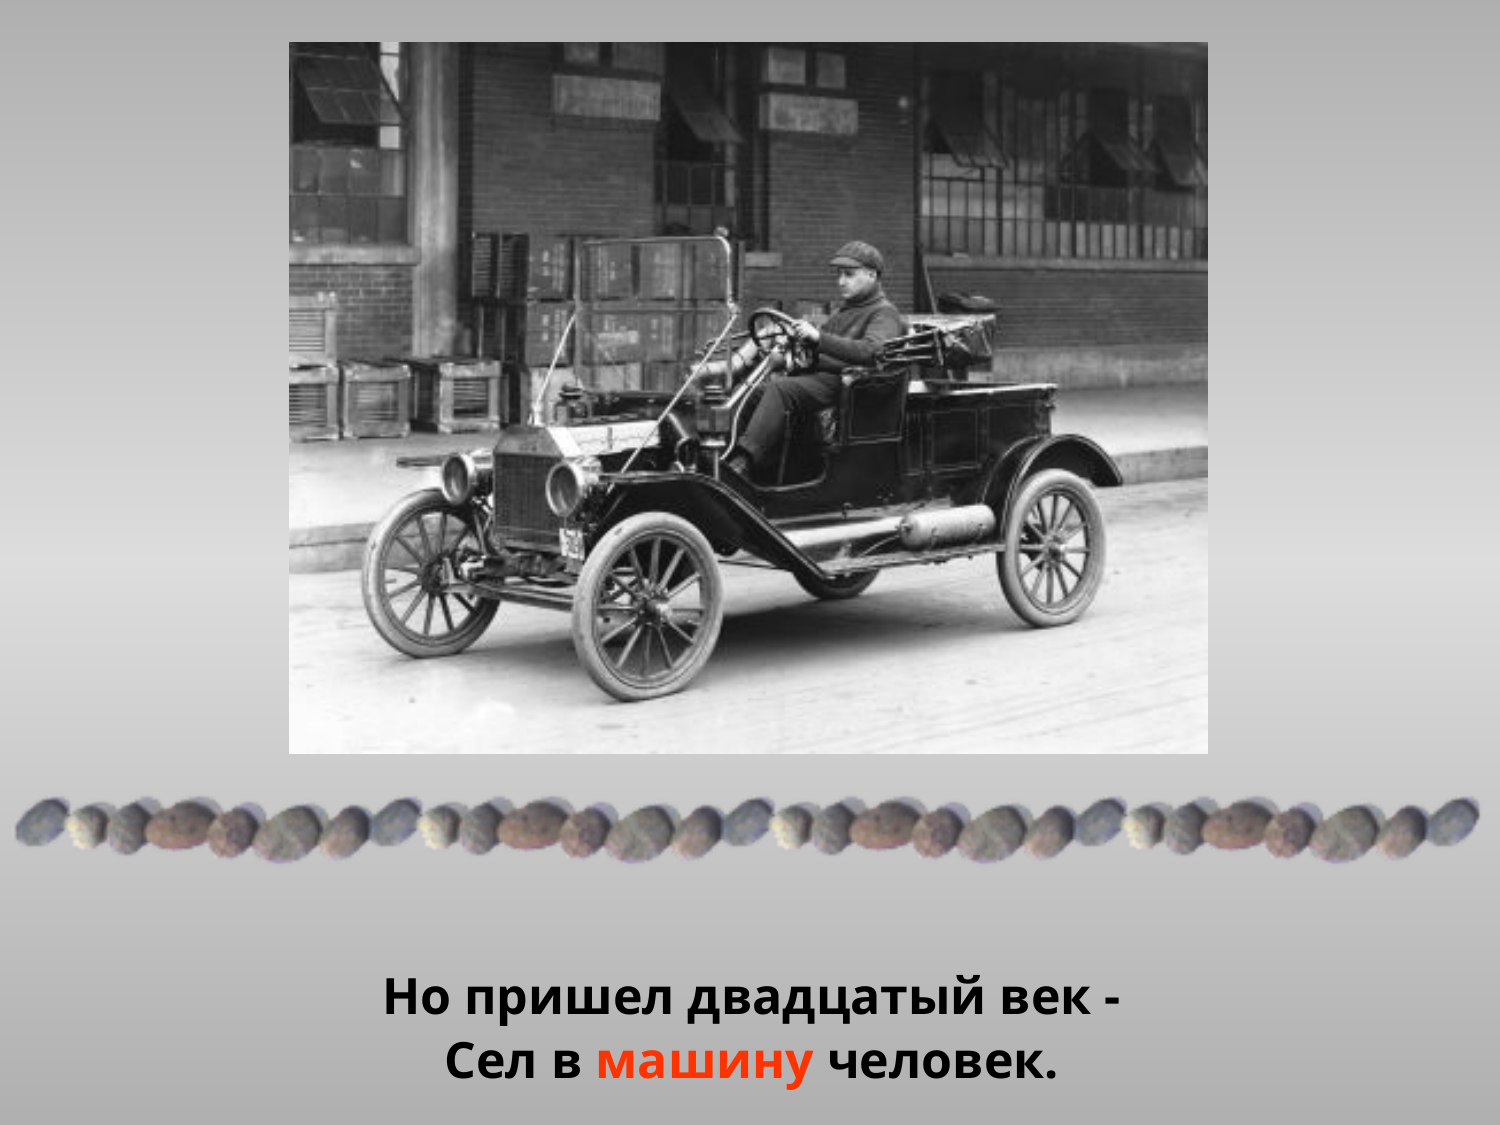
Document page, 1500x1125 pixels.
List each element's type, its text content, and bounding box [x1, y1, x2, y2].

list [288, 42, 1208, 755]
text_box Но пришел двадцатый век - Сел в машину человек. [76, 964, 1427, 1088]
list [0, 786, 1500, 873]
